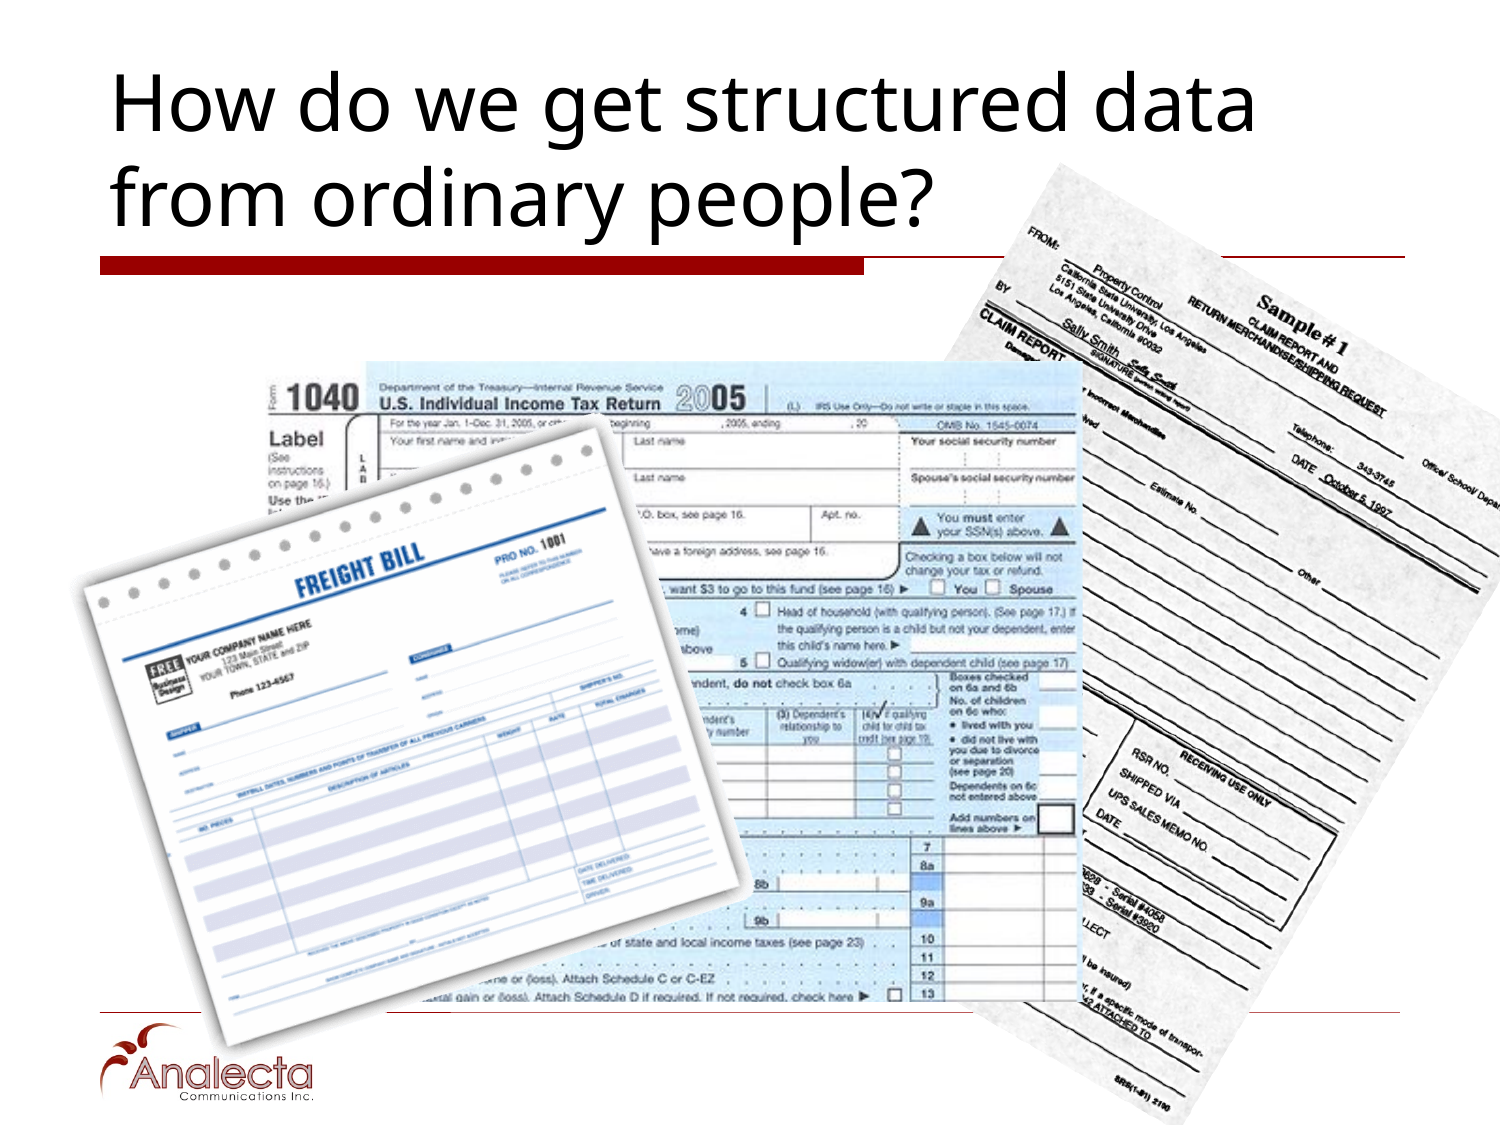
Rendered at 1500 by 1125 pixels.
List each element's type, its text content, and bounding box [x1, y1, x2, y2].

picture [66, 163, 1500, 1125]
title How do we get structured data from ordinary people? [94, 50, 1407, 250]
